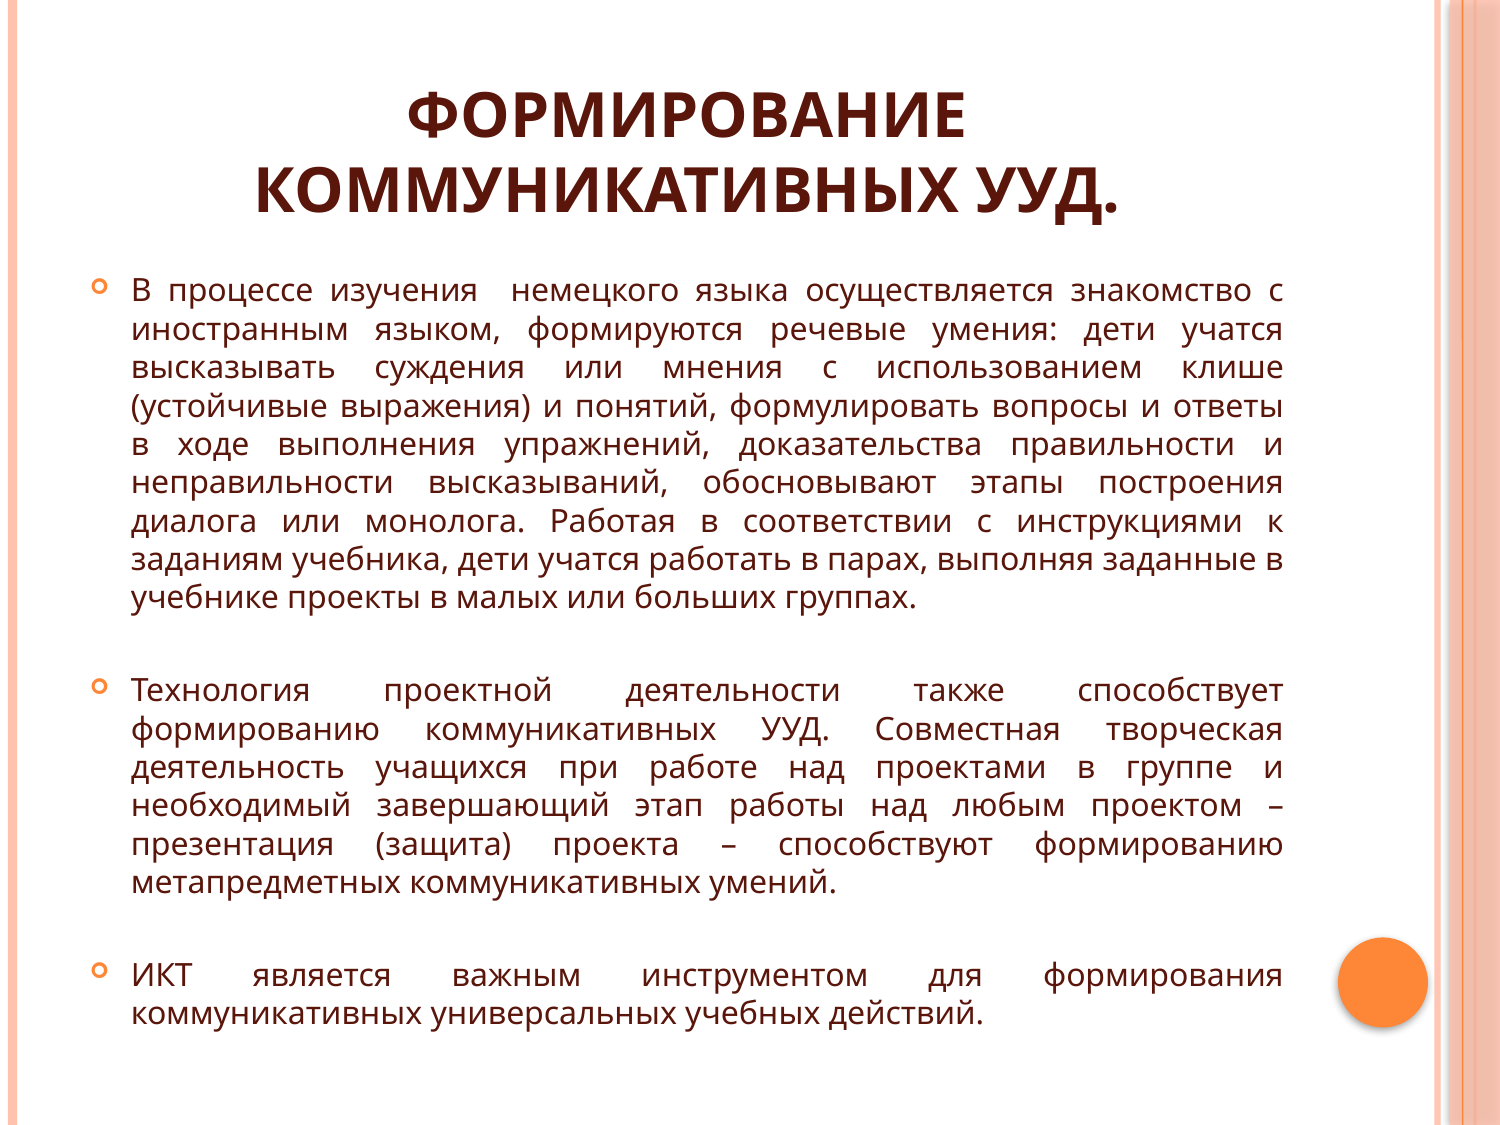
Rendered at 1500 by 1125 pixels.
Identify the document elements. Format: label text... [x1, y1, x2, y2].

title Формирование коммуникативных УУД. [75, 45, 1300, 233]
list В процессе изучения немецкого языка осуществляется знакомство с иностранным языком, формируются речевые умения: дети учатся высказывать суждения или мнения с использованием клише (устойчивые выражения) и понятий, формулировать вопросы и ответы в ходе выполнения упражнений, доказательства правильности и неправильности высказываний, обосновывают этапы построения диалога или монолога. Работая в соответствии с инструкциями к заданиям учебника, дети учатся работать в парах, выполняя заданные в учебнике проекты в малых или больших группах. Технология проектной деятельности также способствует формированию коммуникативных УУД. Совместная творческая деятельность учащихся при работе над проектами в группе и необходимый завершающий этап работы над любым проектом – презентация (защита) проекта – способствуют формированию метапредметных коммуникативных умений. ИКТ является важным инструментом для формирования коммуникативных универсальных учебных действий. [75, 262, 1300, 1062]
